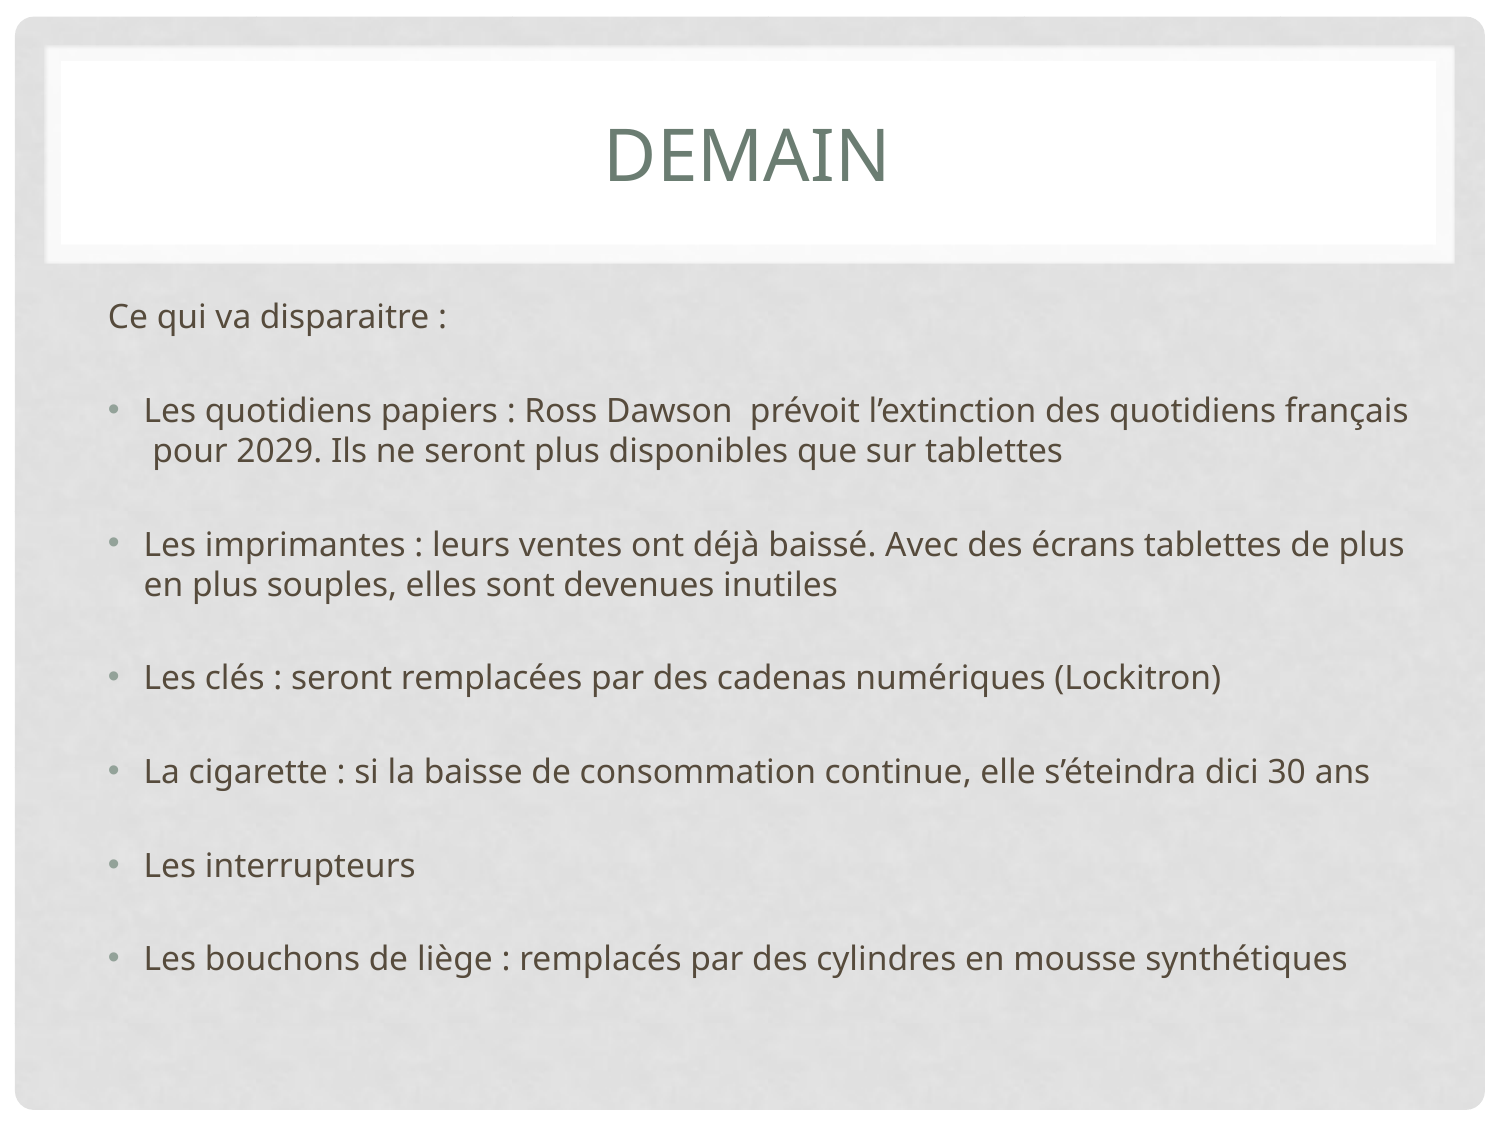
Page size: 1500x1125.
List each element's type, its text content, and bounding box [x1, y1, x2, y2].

title demain [69, 66, 1425, 238]
list Ce qui va disparaitre : Les quotidiens papiers : Ross Dawson prévoit l’extinction des quotidiens français pour 2029. Ils ne seront plus disponibles que sur tablettes Les imprimantes : leurs ventes ont déjà baissé. Avec des écrans tablettes de plus en plus souples, elles sont devenues inutiles Les clés : seront remplacées par des cadenas numériques (Lockitron) La cigarette : si la baisse de consommation continue, elle s’éteindra dici 30 ans Les interrupteurs Les bouchons de liège : remplacés par des cylindres en mousse synthétiques [75, 287, 1425, 1005]
